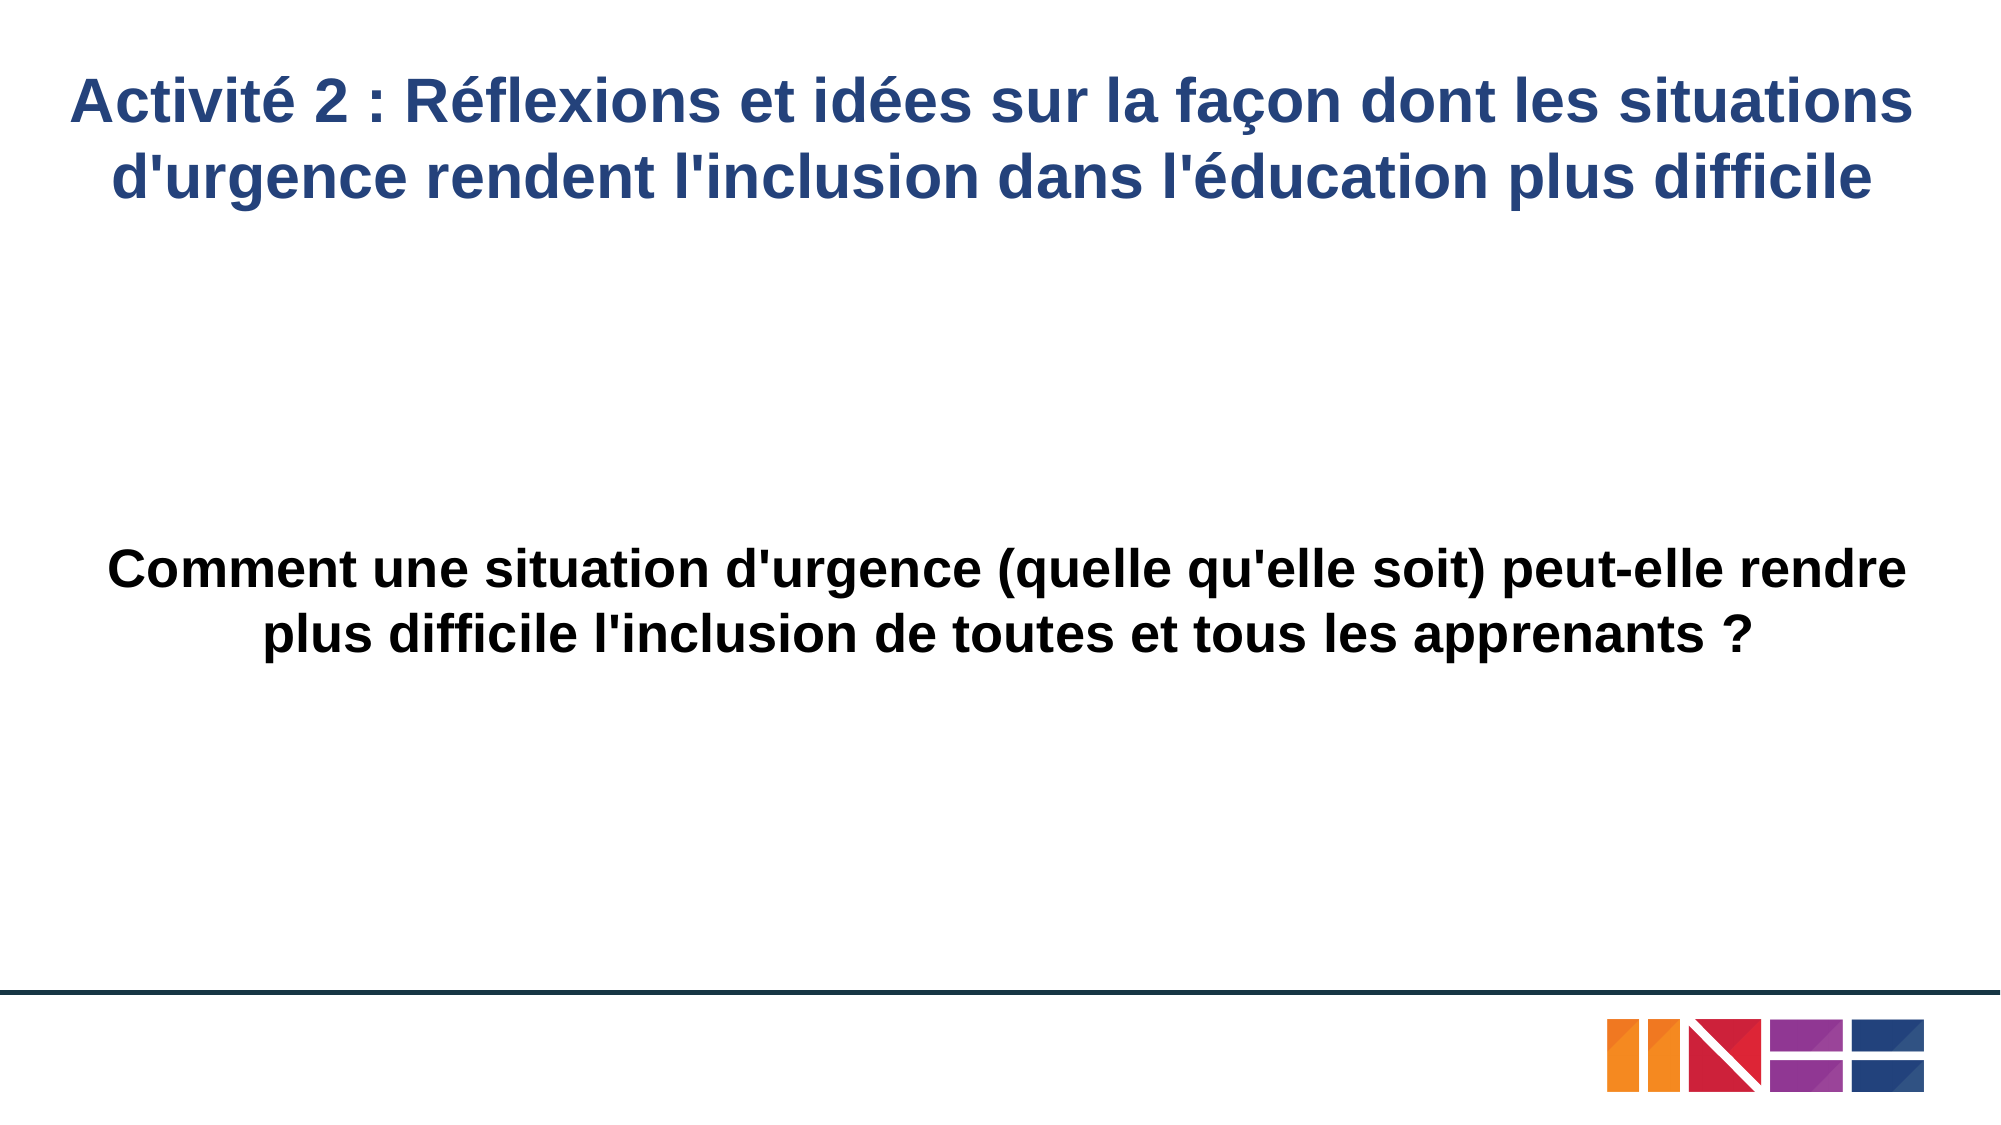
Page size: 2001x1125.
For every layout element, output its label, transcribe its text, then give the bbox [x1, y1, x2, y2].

title Activité 2 : Réflexions et idées sur la façon dont les situations d'urgence rendent l'inclusion dans l'éducation plus difficile [31, 40, 1957, 157]
picture [1607, 1019, 1924, 1092]
list Comment une situation d'urgence (quelle qu'elle soit) peut-elle rendre plus difficile l'inclusion de toutes et tous les apprenants ? [39, 253, 1979, 1016]
